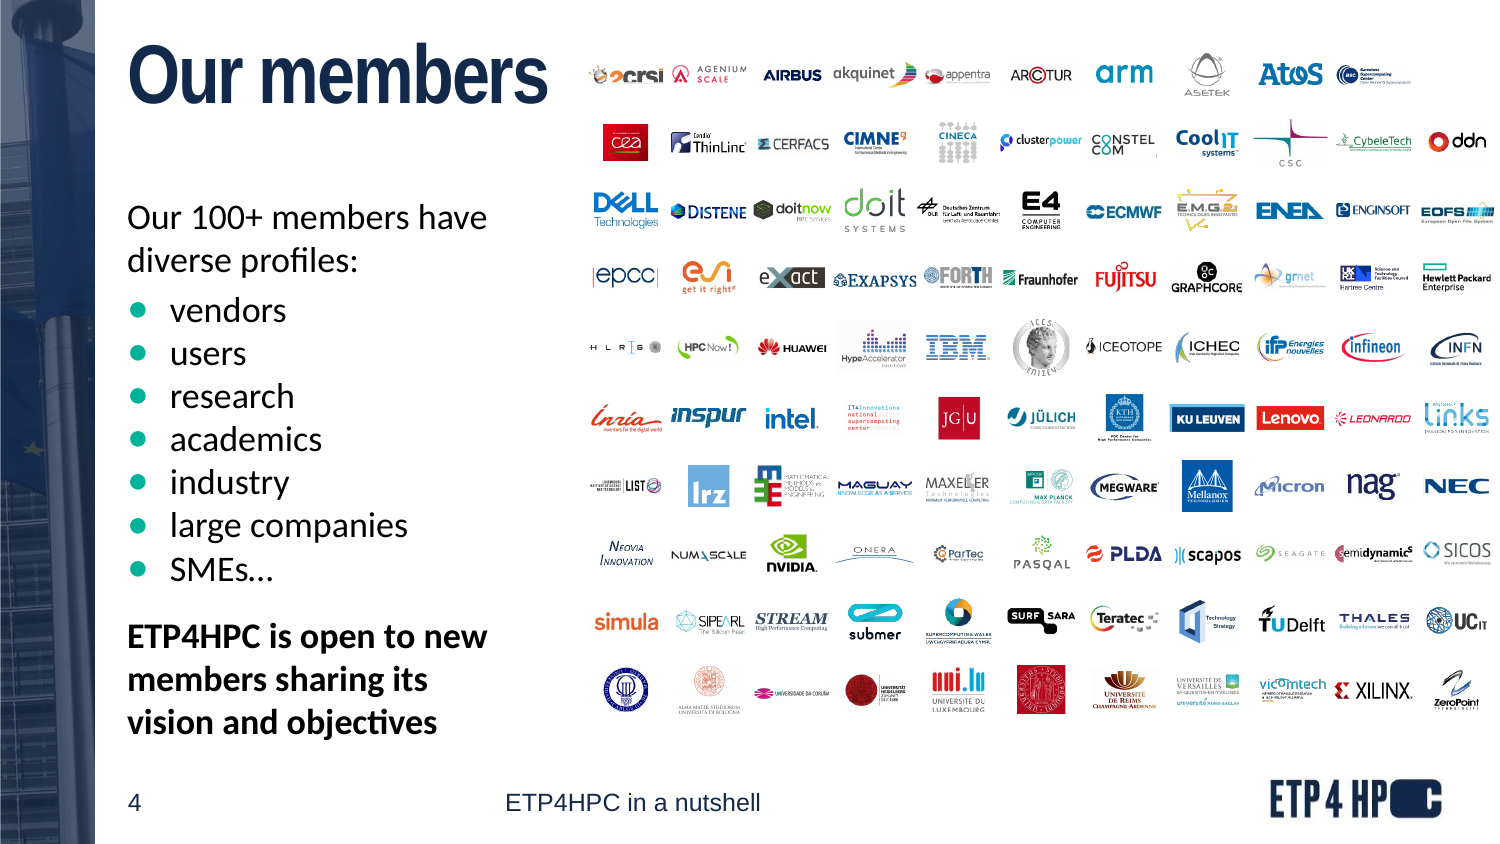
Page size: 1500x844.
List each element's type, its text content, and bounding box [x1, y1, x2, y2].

list Our 100+ members have diverse profiles: vendors users research academics industry large companies SMEs… ETP4HPC is open to new members sharing its vision and objectives [112, 185, 526, 754]
title Our members [112, 20, 1447, 161]
picture [563, 48, 1500, 767]
slide_number 4 [112, 778, 190, 824]
footer ETP4HPC in a nutshell [490, 778, 1235, 824]
picture [0, 0, 95, 844]
picture [1267, 778, 1447, 824]
